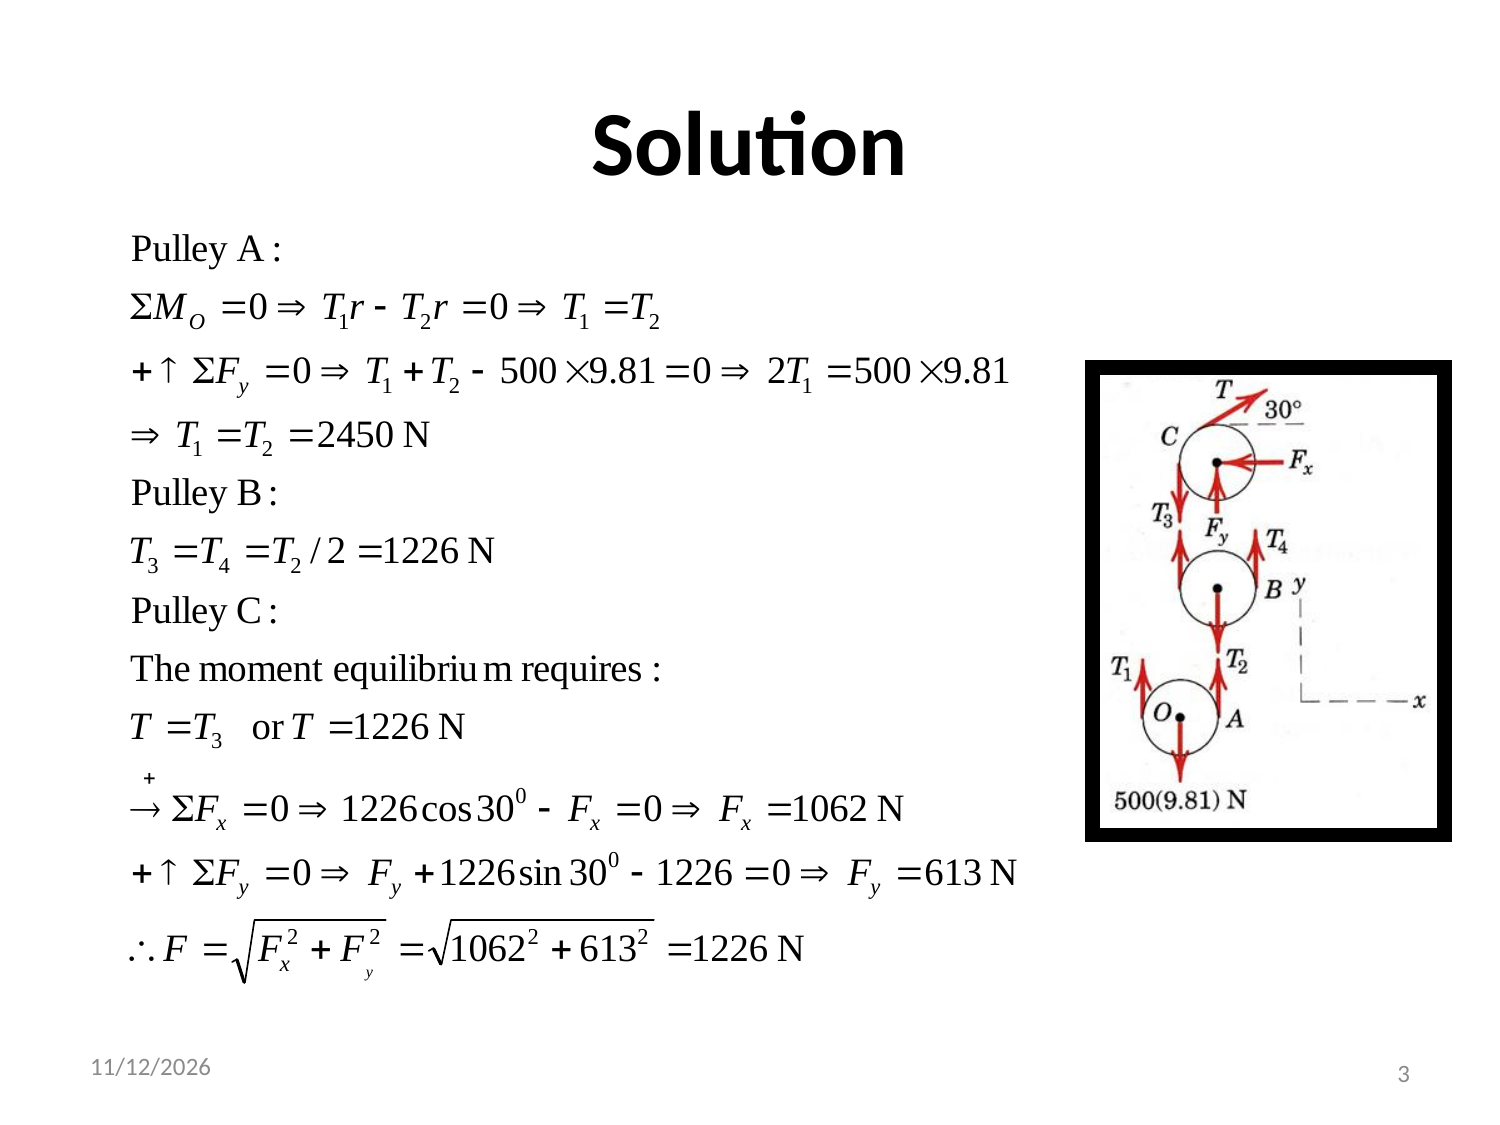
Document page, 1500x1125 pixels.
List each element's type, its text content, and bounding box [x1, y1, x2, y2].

title Solution [75, 45, 1425, 233]
slide_number 3 [1074, 1042, 1425, 1103]
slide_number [75, 1042, 425, 1103]
picture [1099, 374, 1438, 828]
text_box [124, 224, 1026, 994]
